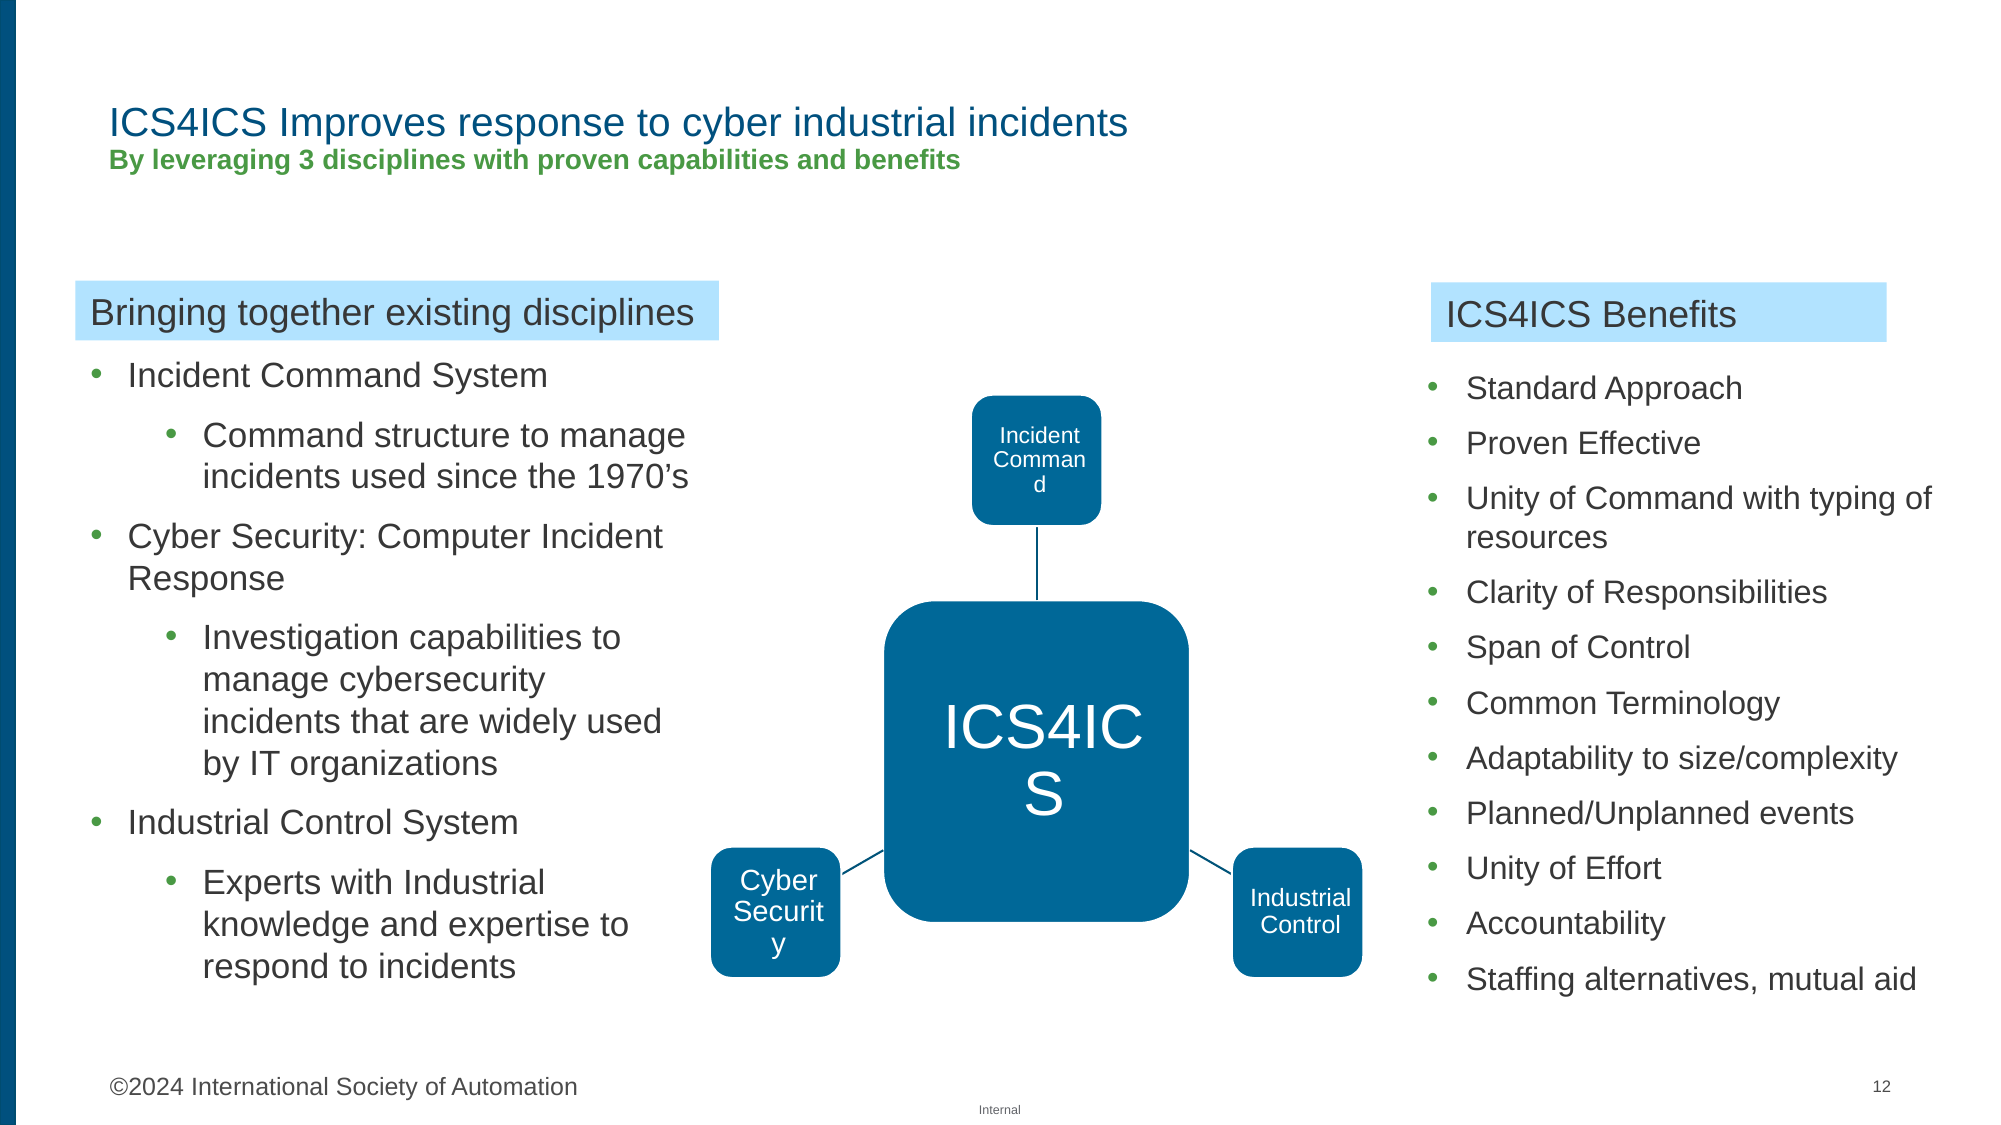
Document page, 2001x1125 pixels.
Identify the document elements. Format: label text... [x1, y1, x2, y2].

title ICS4ICS Improves response to cyber industrial incidents By leveraging 3 disciplines with proven capabilities and benefits [93, 93, 1819, 184]
text_box Incident Command System Command structure to manage incidents used since the 1970’s Cyber Security: Computer Incident Response Investigation capabilities to manage cybersecurity incidents that are widely used by IT organizations Industrial Control System Experts with Industrial knowledge and expertise to respond to incidents [75, 345, 707, 1015]
text_box Bringing together existing disciplines [75, 280, 719, 341]
slide_number 12 [1456, 1071, 1907, 1100]
list Standard Approach Proven Effective Unity of Command with typing of resources Clarity of Responsibilities Span of Control Common Terminology Adaptability to size/complexity Planned/Unplanned events Unity of Effort Accountability Staffing alternatives, mutual aid [1412, 359, 1996, 1014]
text_box ICS4ICS Benefits [1431, 282, 1887, 342]
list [684, 359, 1389, 1014]
